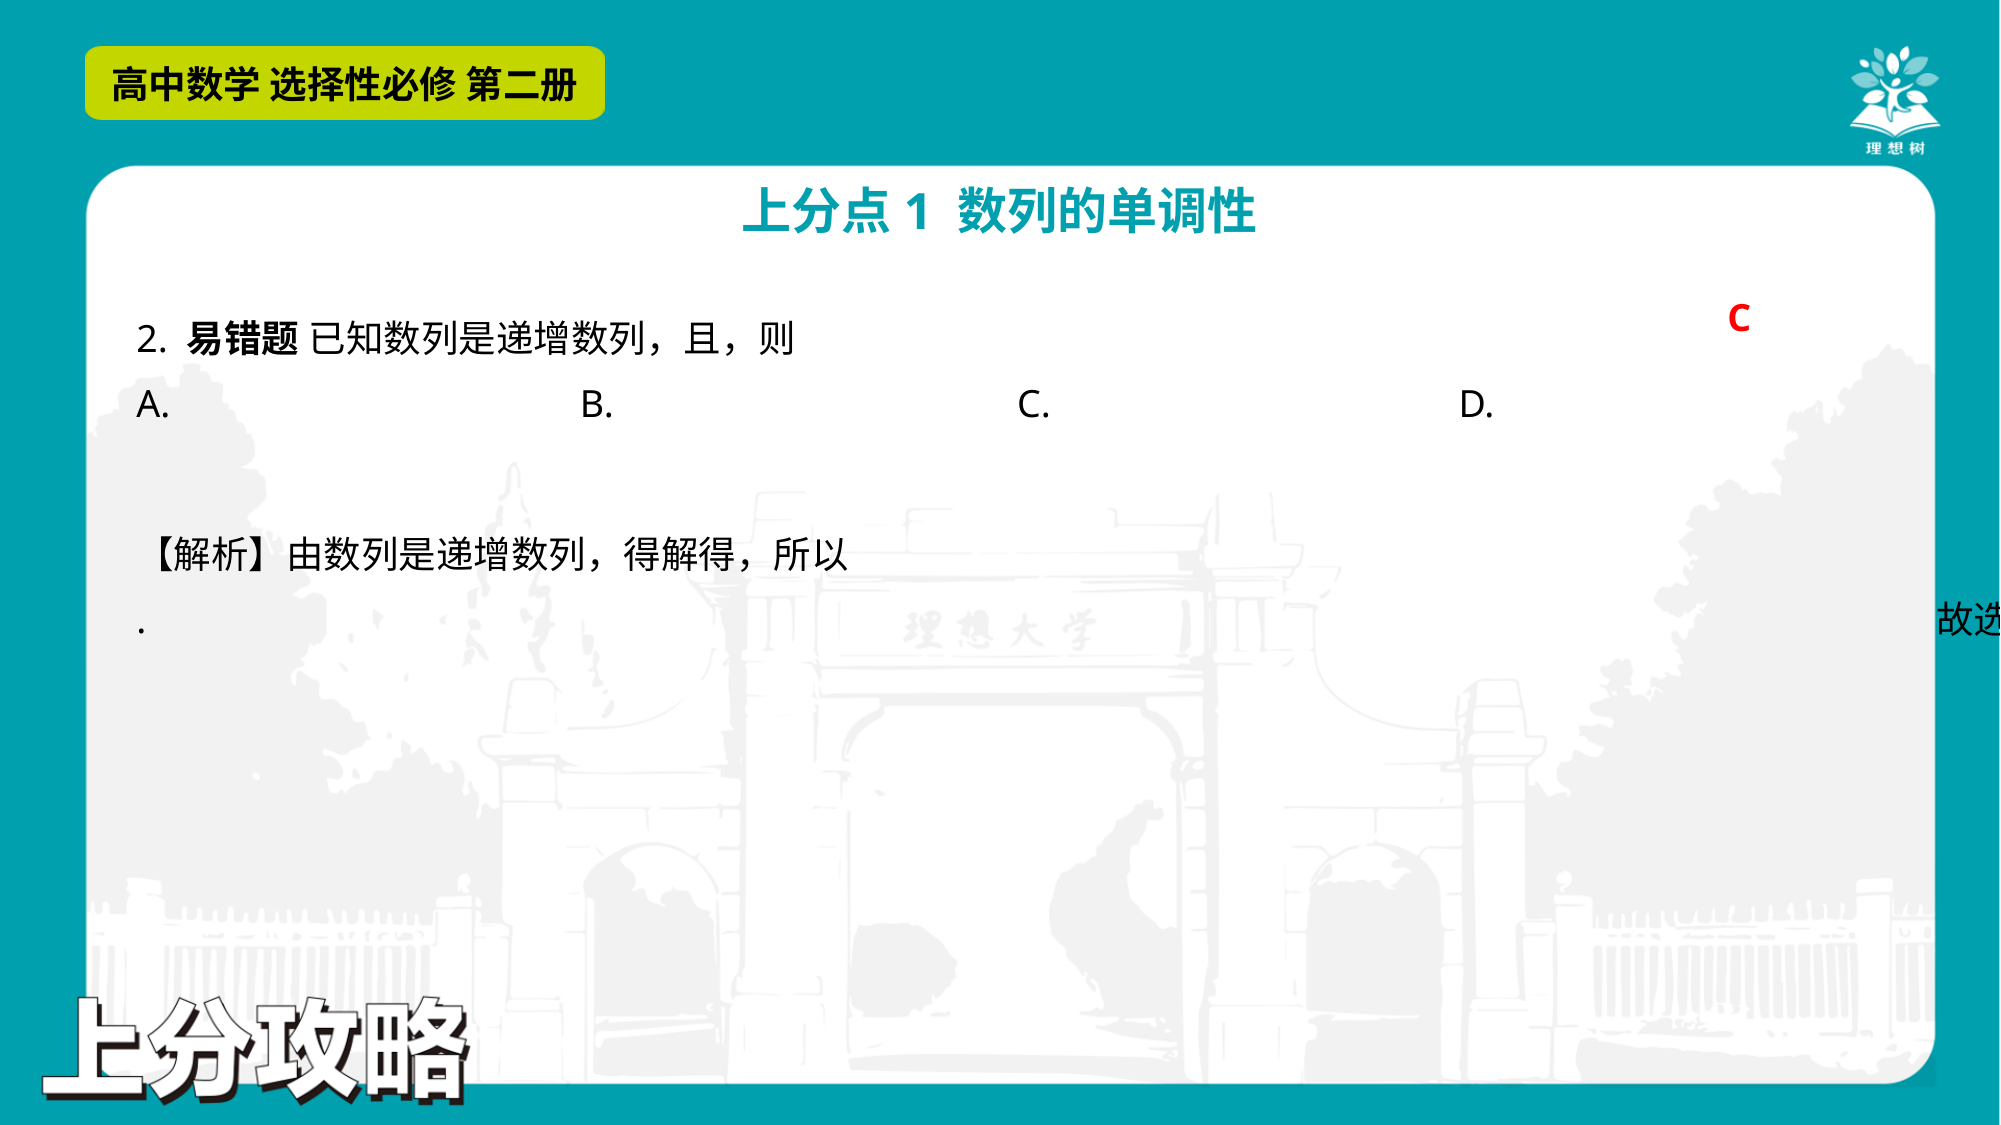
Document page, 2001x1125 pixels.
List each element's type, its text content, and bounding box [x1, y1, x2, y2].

text_box C [1712, 292, 1767, 337]
picture [0, 0, 2000, 1125]
